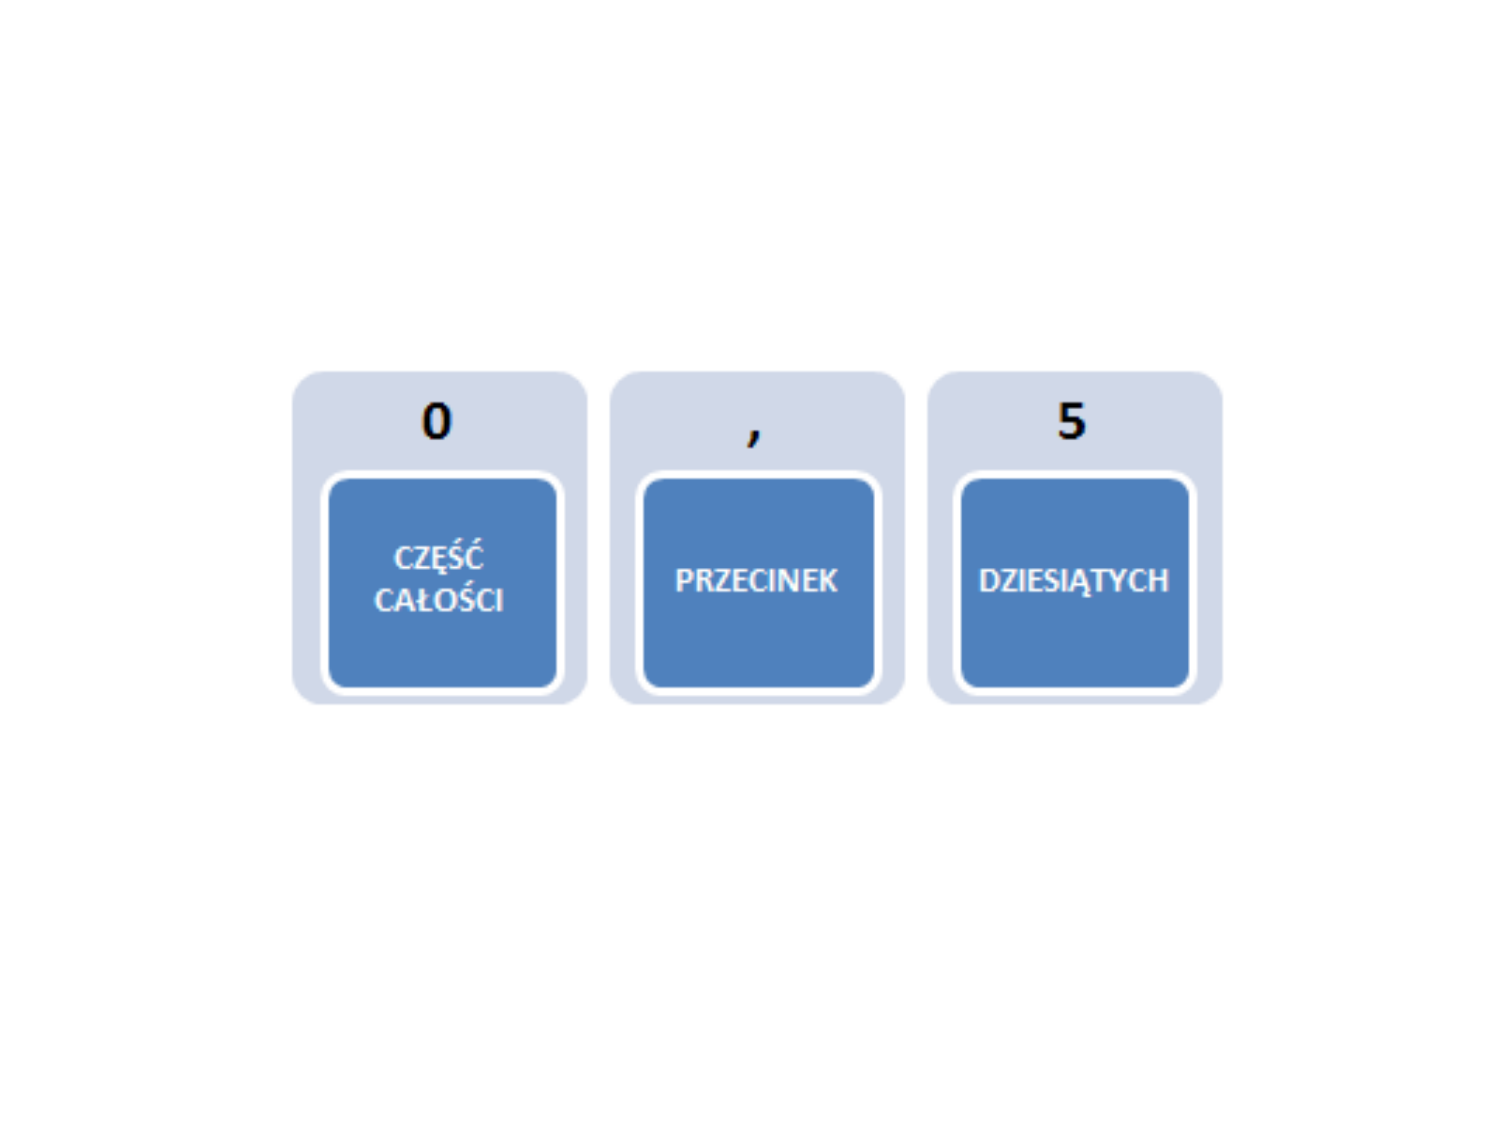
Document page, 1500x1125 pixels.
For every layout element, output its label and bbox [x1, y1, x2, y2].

picture [265, 347, 1247, 725]
